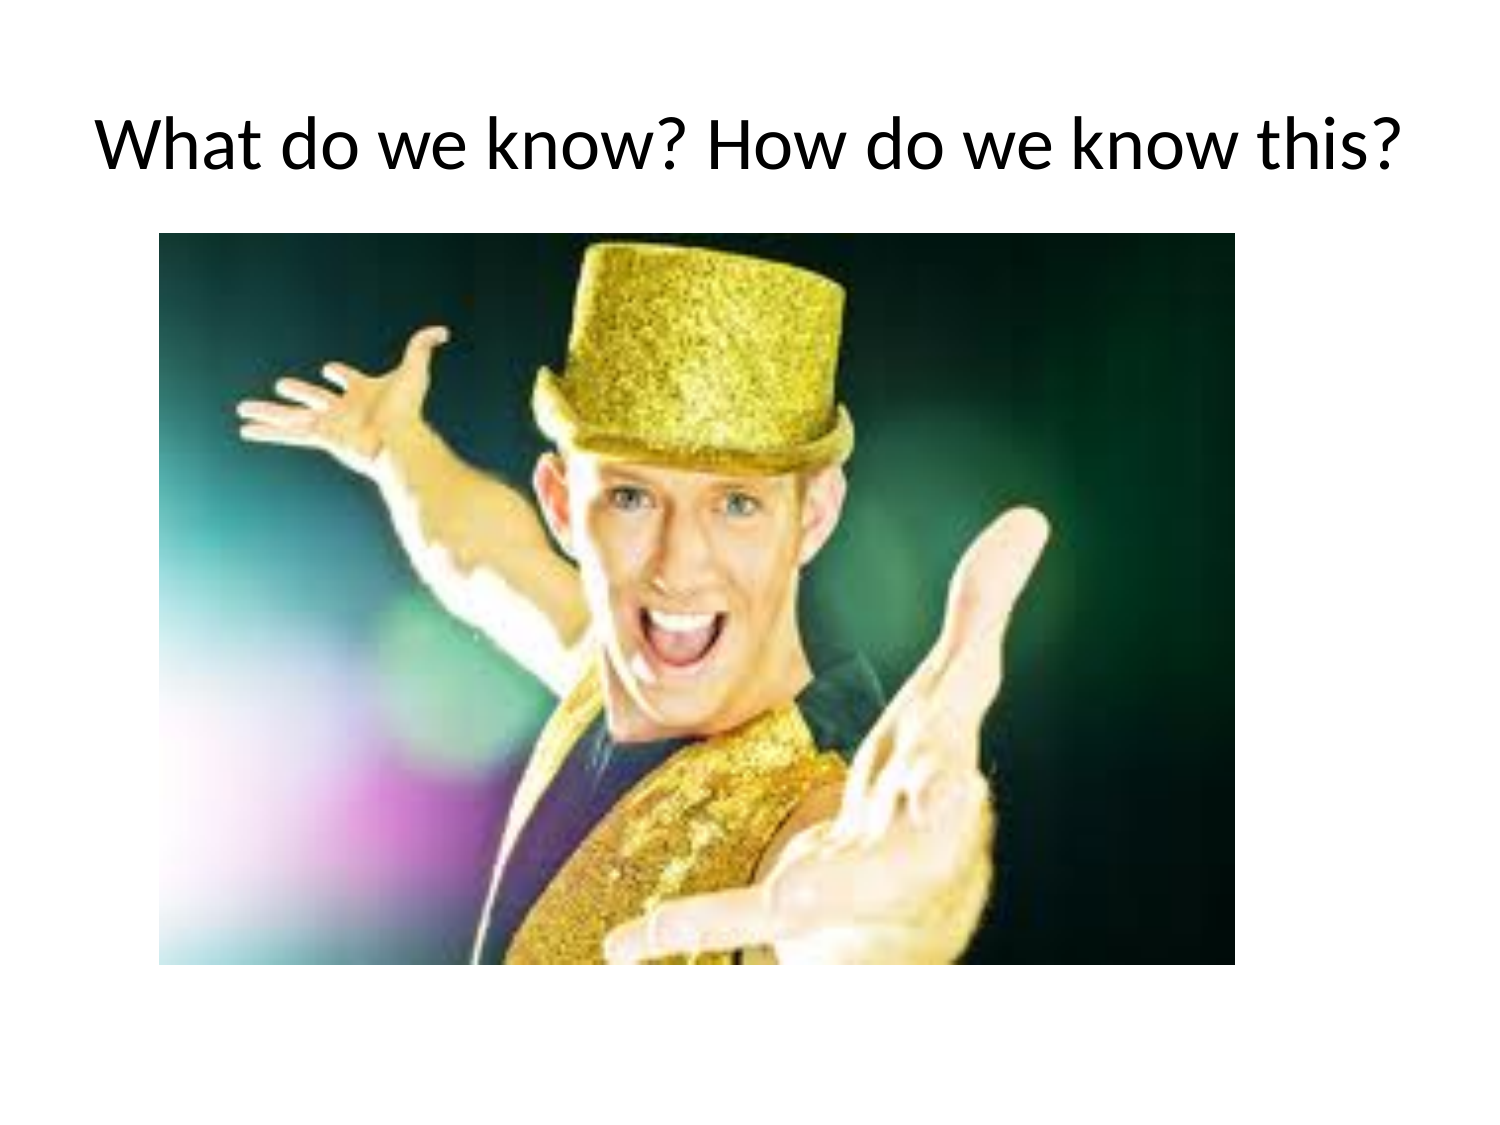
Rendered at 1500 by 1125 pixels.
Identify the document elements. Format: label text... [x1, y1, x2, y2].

title What do we know? How do we know this? [75, 45, 1425, 233]
picture [159, 232, 1235, 965]
